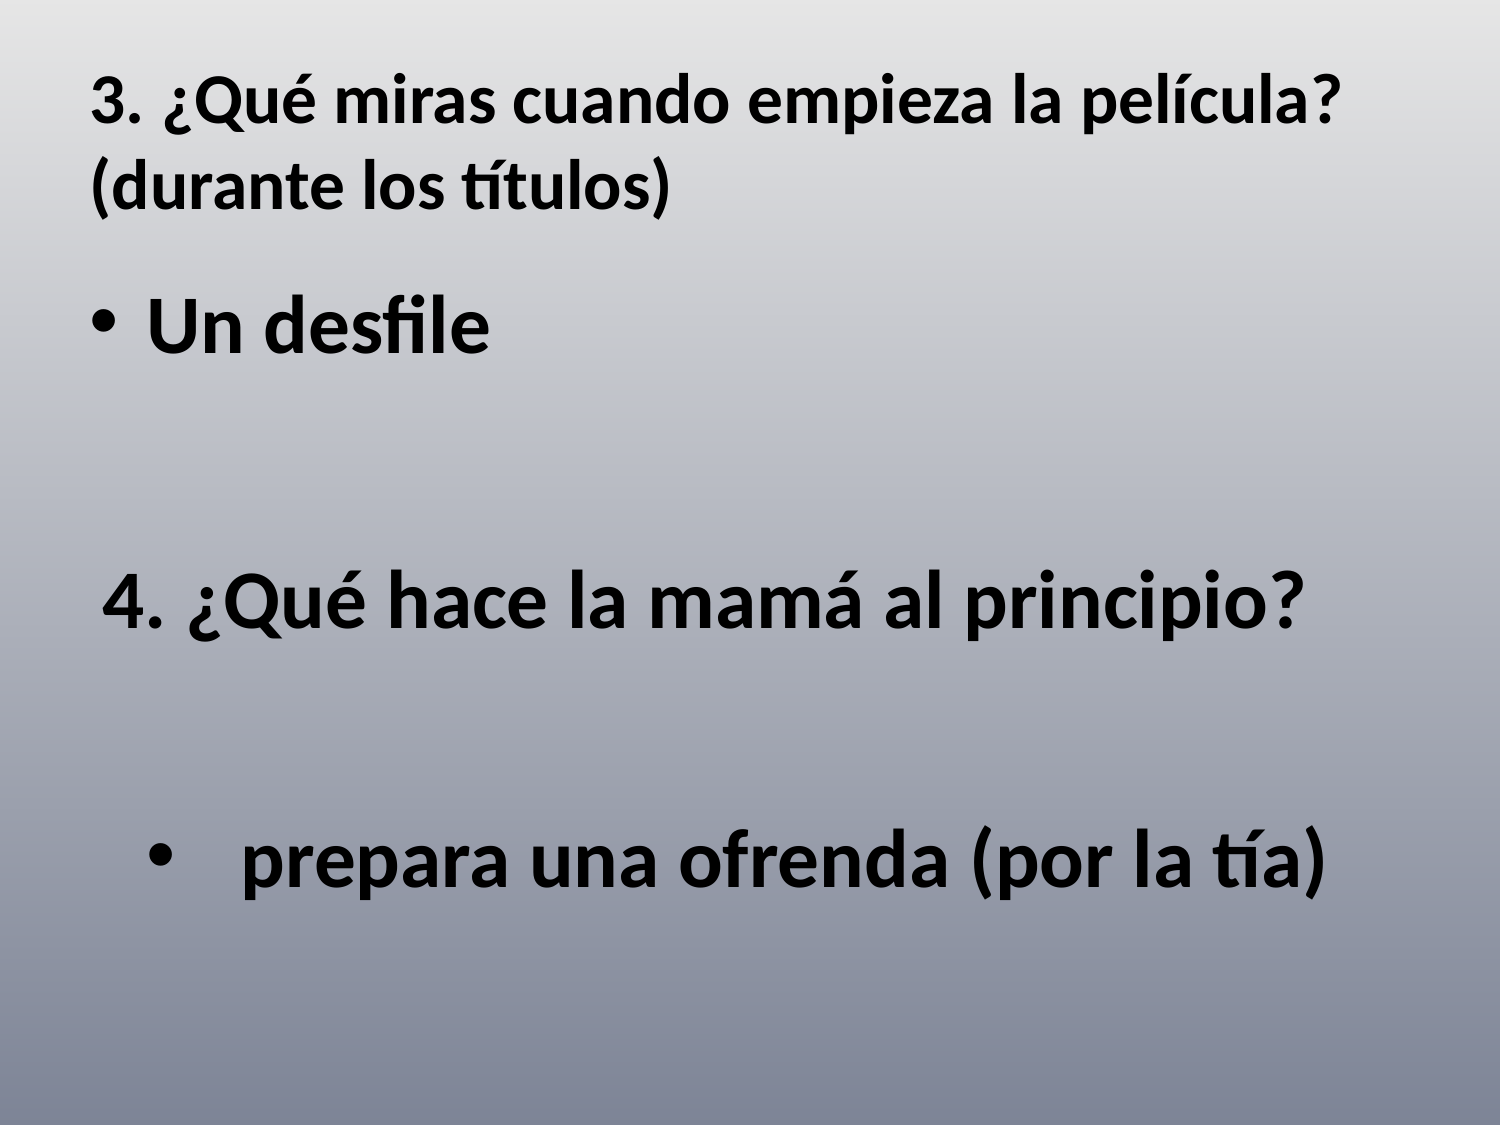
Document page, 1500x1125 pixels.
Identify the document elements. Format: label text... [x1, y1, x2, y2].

text_box 4. ¿Qué hace la mamá al principio? [87, 537, 1425, 653]
text_box prepara una ofrenda (por la tía) [132, 796, 1345, 912]
text_box Un desfile [74, 262, 1425, 475]
text_box 3. ¿Qué miras cuando empieza la película? (durante los títulos) [74, 45, 1425, 233]
